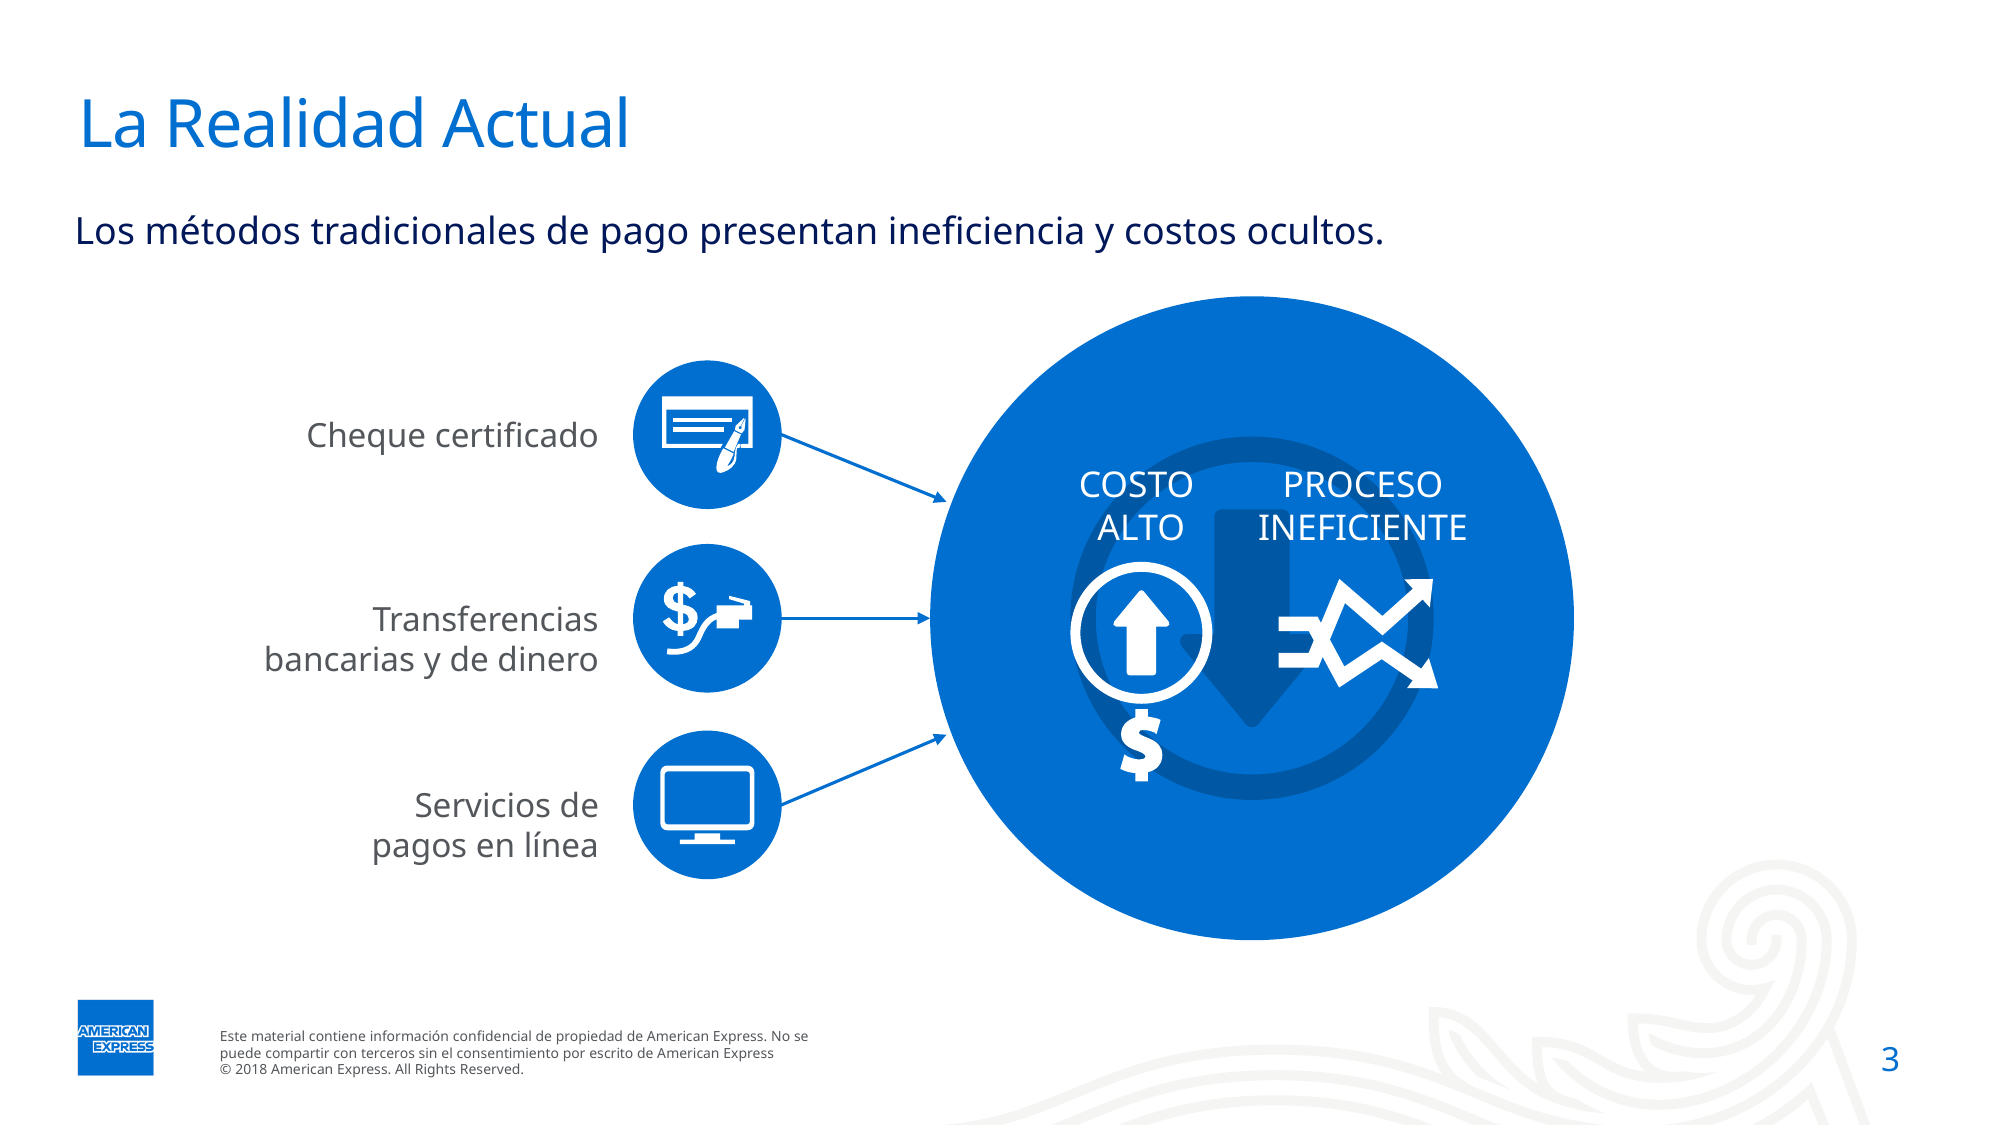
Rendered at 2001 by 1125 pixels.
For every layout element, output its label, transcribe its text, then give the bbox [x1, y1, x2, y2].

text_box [781, 434, 947, 502]
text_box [930, 296, 1574, 941]
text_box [291, 360, 782, 510]
title La Realidad Actual [78, 90, 1879, 240]
text_box Los métodos tradicionales de pago presentan ineficiencia y costos ocultos. [74, 207, 1387, 253]
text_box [242, 543, 782, 693]
slide_number 3 [1800, 1033, 1900, 1084]
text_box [349, 730, 782, 880]
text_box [781, 734, 947, 805]
picture [65, 987, 166, 1088]
